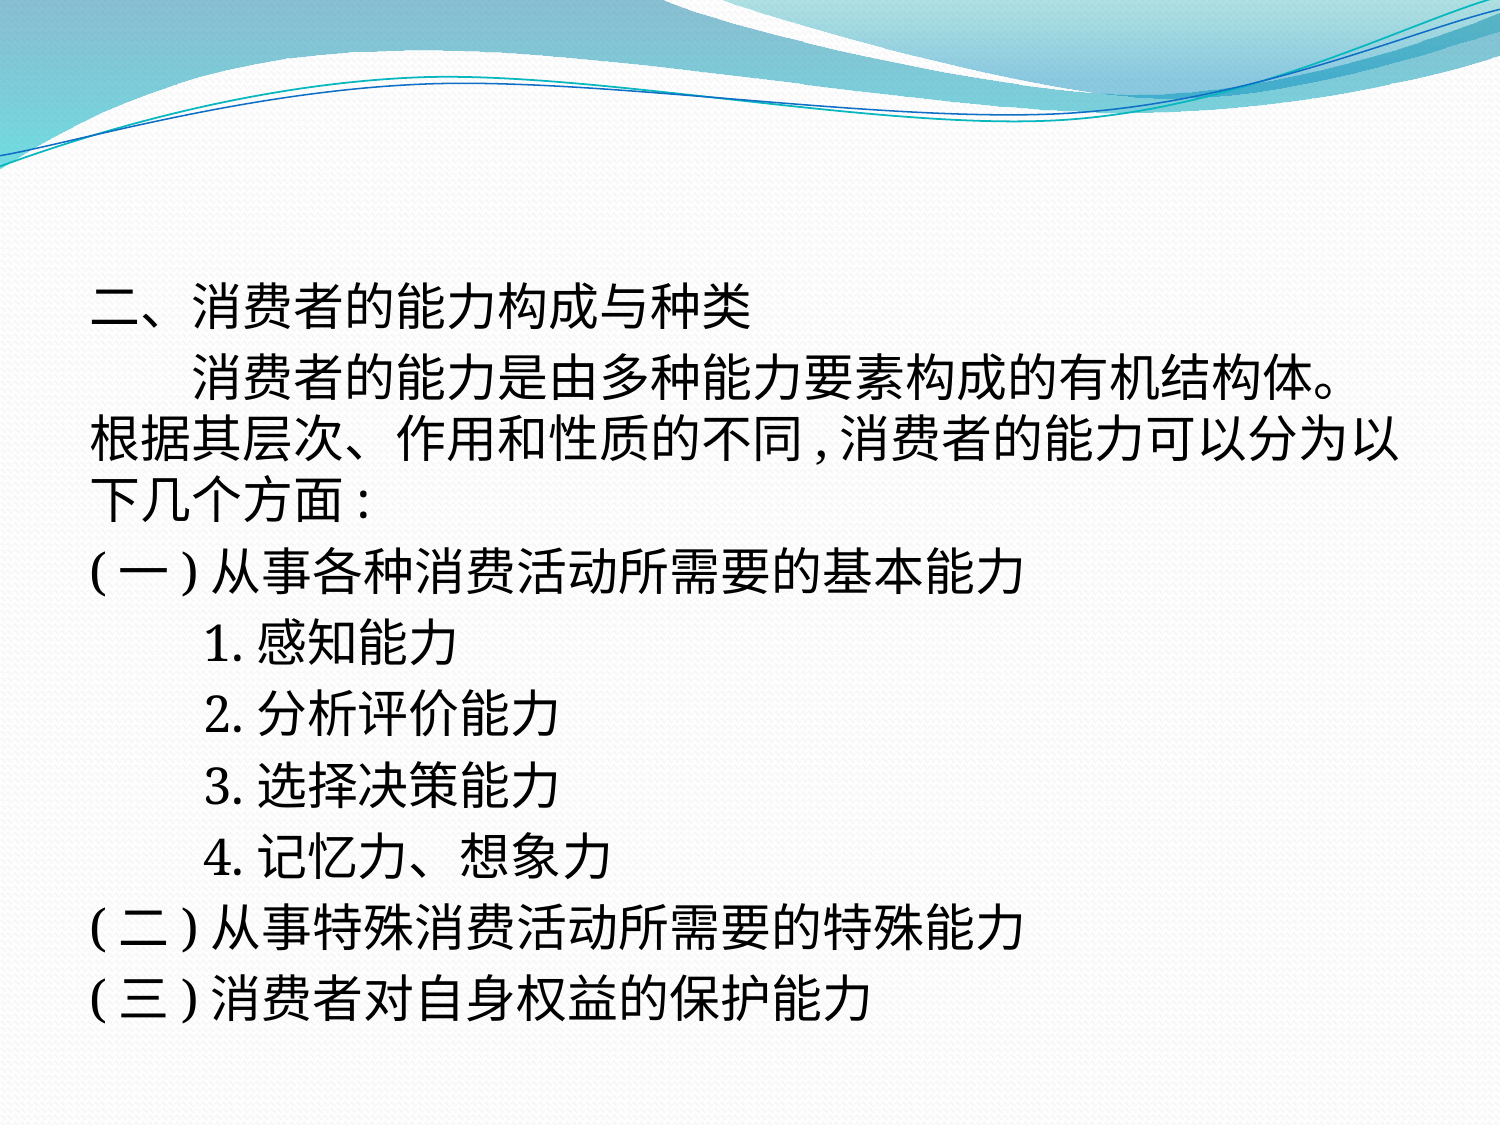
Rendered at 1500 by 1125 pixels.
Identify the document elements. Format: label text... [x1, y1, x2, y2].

list 二、消费者的能力构成与种类 消费者的能力是由多种能力要素构成的有机结构体。根据其层次、作用和性质的不同,消费者的能力可以分为以下几个方面: (一)从事各种消费活动所需要的基本能力 1.感知能力 2.分析评价能力 3.选择决策能力 4.记忆力、想象力 (二)从事特殊消费活动所需要的特殊能力 (三)消费者对自身权益的保护能力 [75, 267, 1425, 1038]
